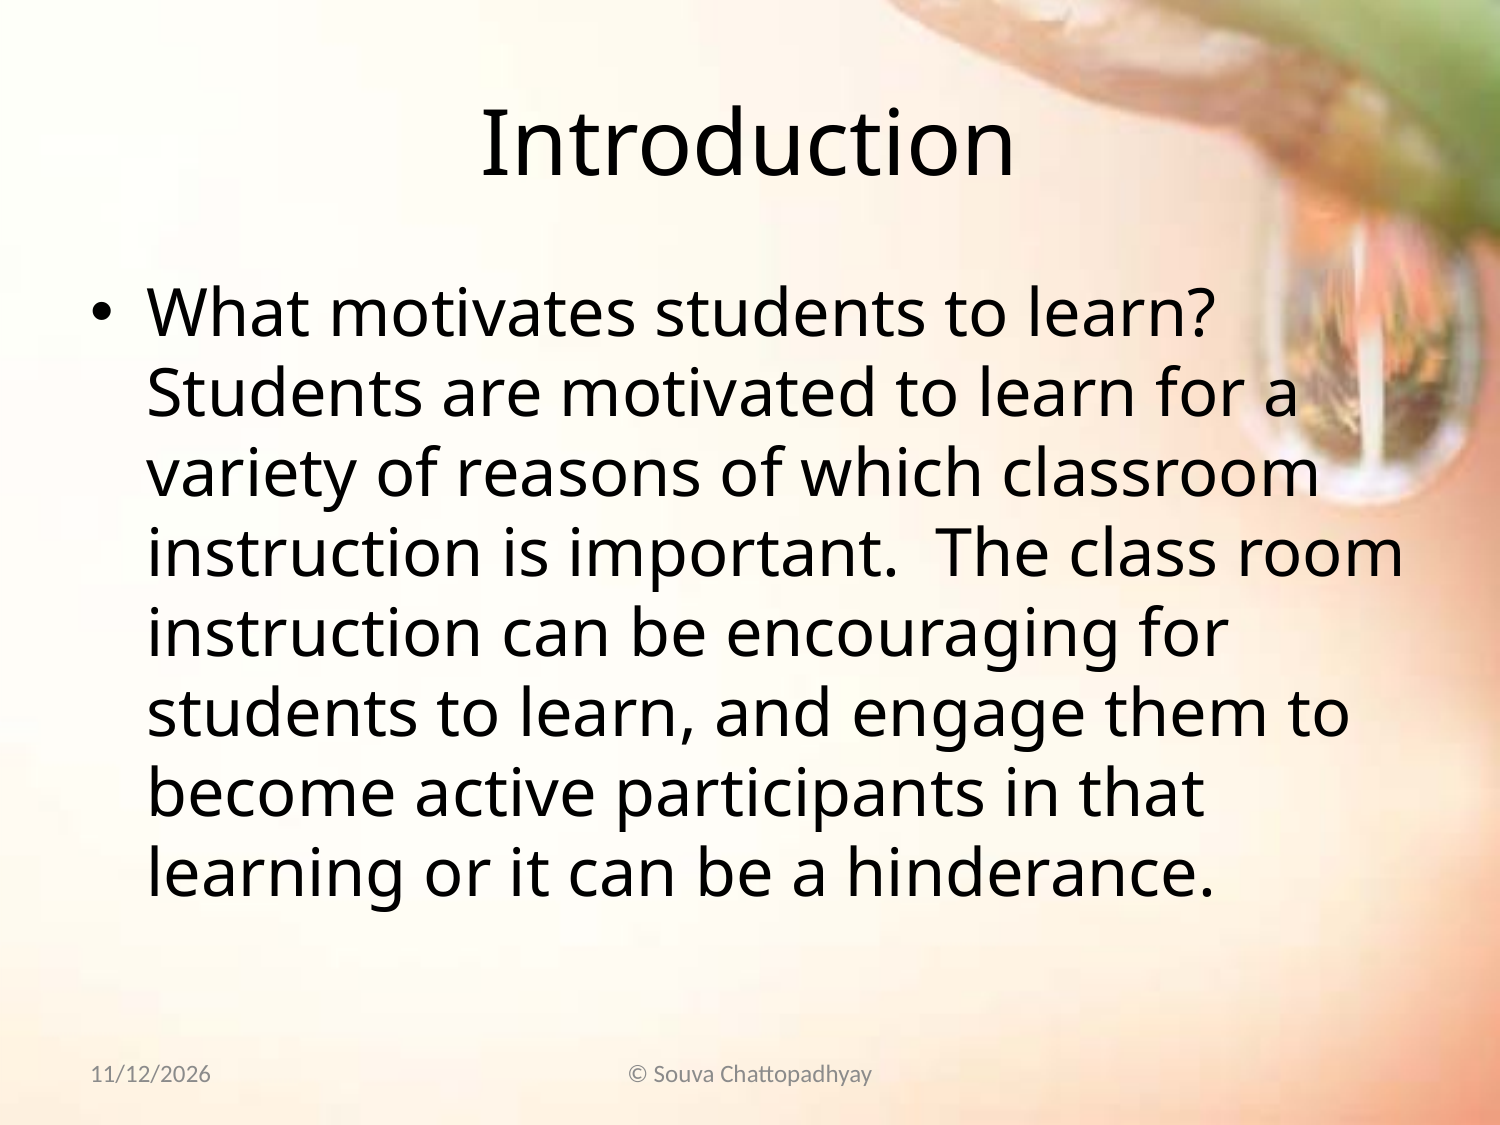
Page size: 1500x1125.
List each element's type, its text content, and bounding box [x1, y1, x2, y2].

picture [0, 0, 1500, 1125]
title Introduction [75, 45, 1425, 233]
footer © Souva Chattopadhyay [512, 1042, 988, 1103]
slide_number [75, 1042, 425, 1103]
list What motivates students to learn? Students are motivated to learn for a variety of reasons of which classroom instruction is important. The class room instruction can be encouraging for students to learn, and engage them to become active participants in that learning or it can be a hinderance. [75, 262, 1425, 1005]
